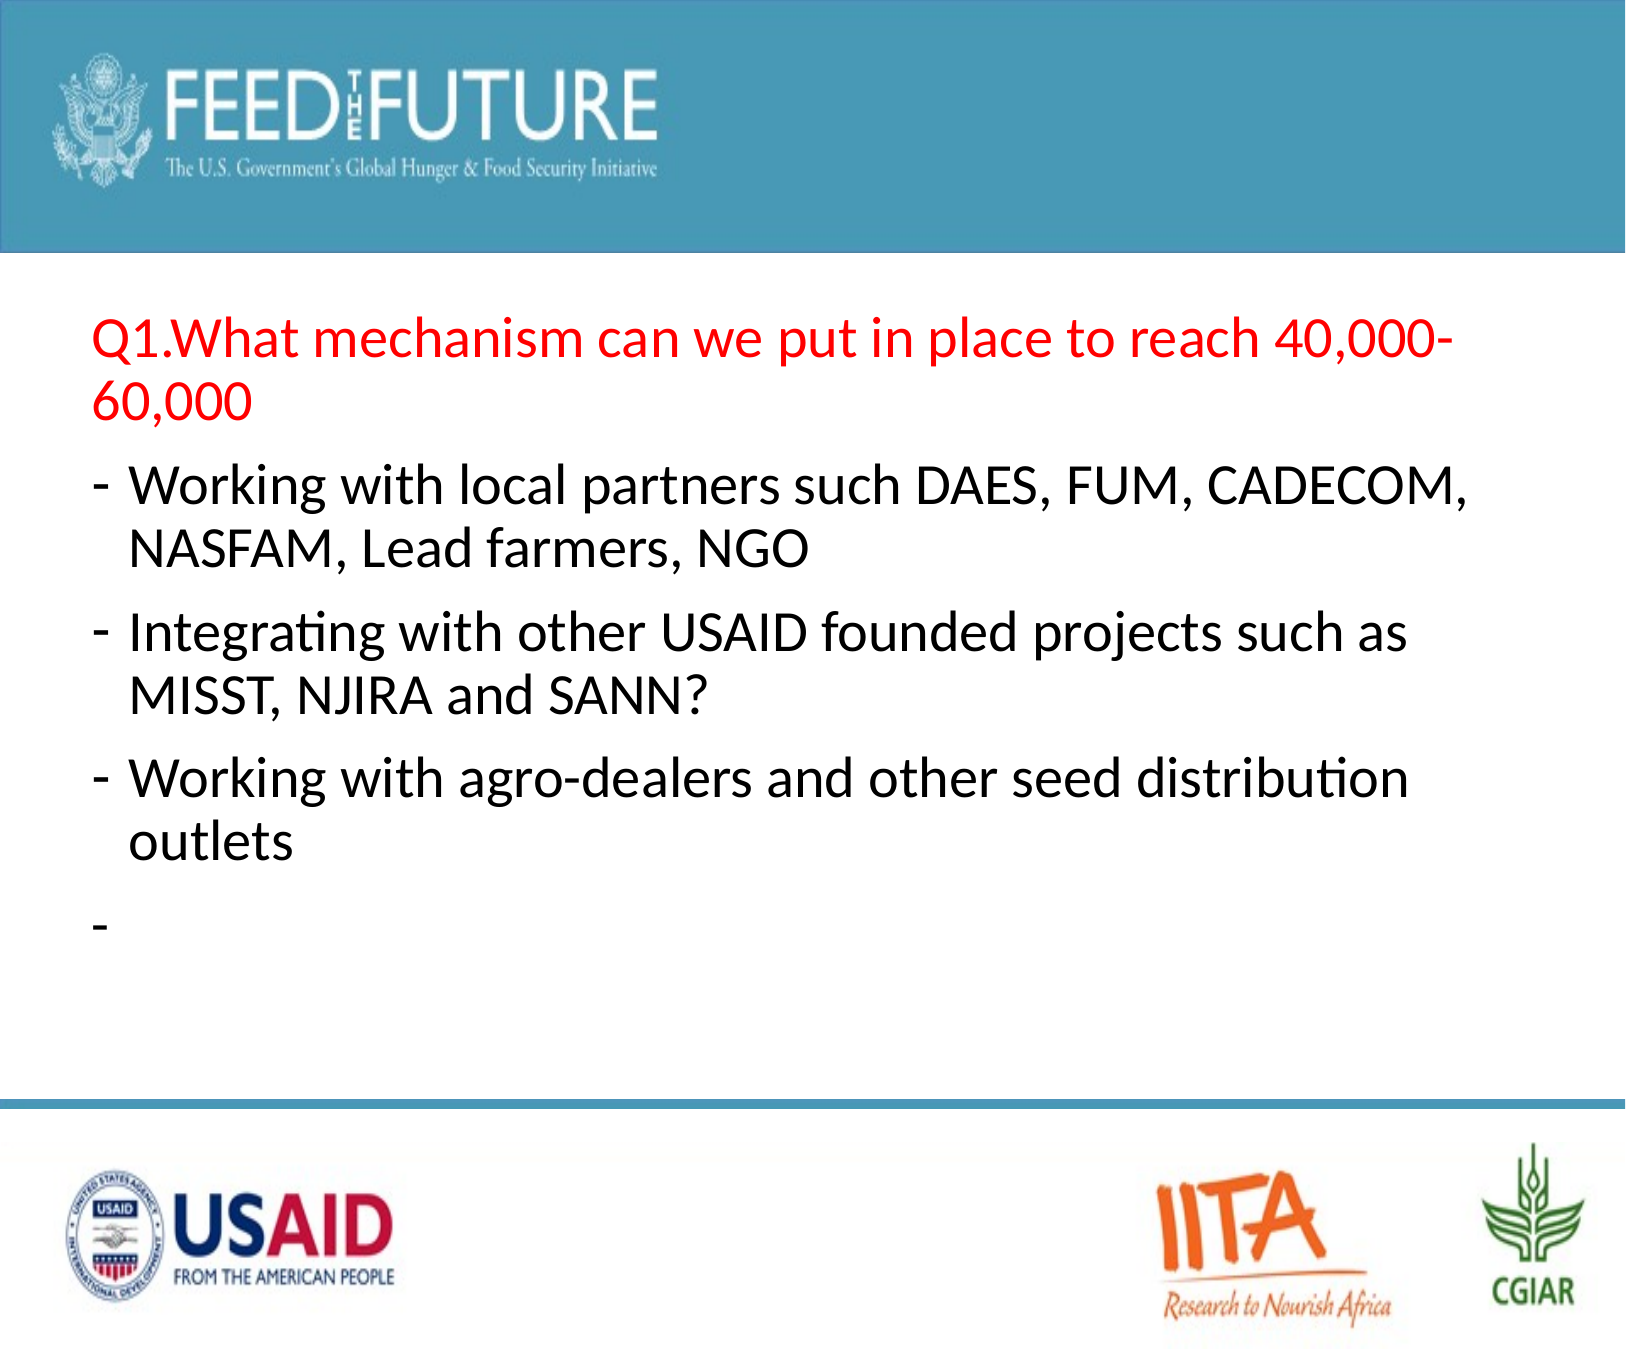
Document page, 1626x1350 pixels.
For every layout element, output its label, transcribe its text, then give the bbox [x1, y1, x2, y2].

list Q1.What mechanism can we put in place to reach 40,000-60,000 Working with local partners such DAES, FUM, CADECOM, NASFAM, Lead farmers, NGO Integrating with other USAID founded projects such as MISST, NJIRA and SANN? Working with agro-dealers and other seed distribution outlets - [74, 298, 1537, 1190]
picture [0, 1099, 74, 1109]
picture [1537, 1099, 1626, 1109]
picture [0, 1142, 1625, 1349]
picture [0, 0, 1626, 253]
